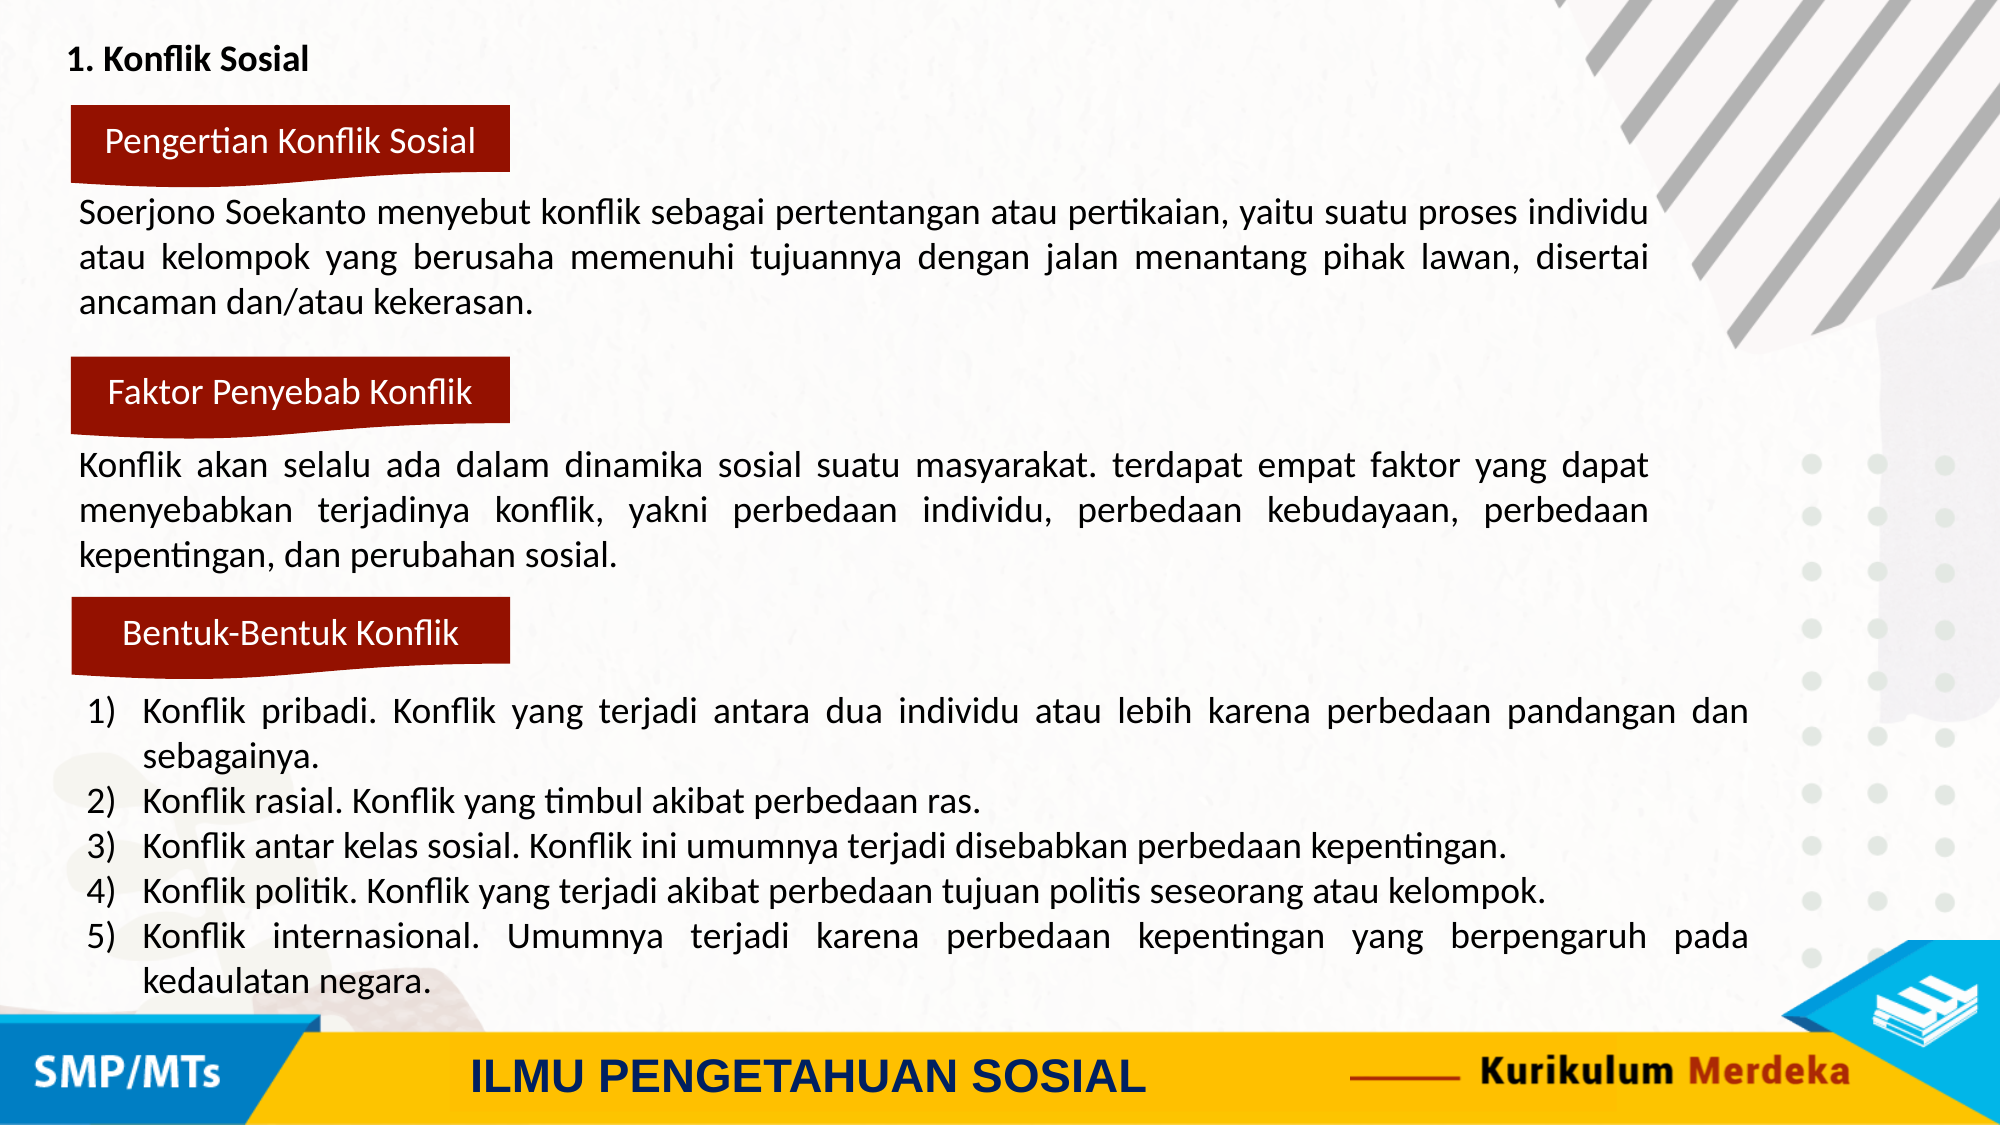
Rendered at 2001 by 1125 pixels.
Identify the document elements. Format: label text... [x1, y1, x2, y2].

text_box Pengertian Konflik Sosial [69, 104, 511, 189]
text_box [0, 940, 2000, 1125]
text_box Bentuk-Bentuk Konflik [70, 595, 512, 681]
text_box Soerjono Soekanto menyebut konflik sebagai pertentangan atau pertikaian, yaitu suatu proses individu atau kelompok yang berusaha memenuhi tujuannya dengan jalan menantang pihak lawan, disertai ancaman dan/atau kekerasan. [63, 179, 1666, 330]
text_box Konflik pribadi. Konflik yang terjadi antara dua individu atau lebih karena perbedaan pandangan dan sebagainya. Konflik rasial. Konflik yang timbul akibat perbedaan ras. Konflik antar kelas sosial. Konflik ini umumnya terjadi disebabkan perbedaan kepentingan. Konflik politik. Konflik yang terjadi akibat perbedaan tujuan politis seseorang atau kelompok. Konflik internasional. Umumnya terjadi karena perbedaan kepentingan yang berpengaruh pada kedaulatan negara. [71, 678, 1766, 940]
text_box 1. Konflik Sosial [50, 25, 326, 87]
text_box Konflik akan selalu ada dalam dinamika sosial suatu masyarakat. terdapat empat faktor yang dapat menyebabkan terjadinya konflik, yakni perbedaan individu, perbedaan kebudayaan, perbedaan kepentingan, dan perubahan sosial. [63, 432, 1666, 584]
text_box Faktor Penyebab Konflik [69, 355, 511, 440]
